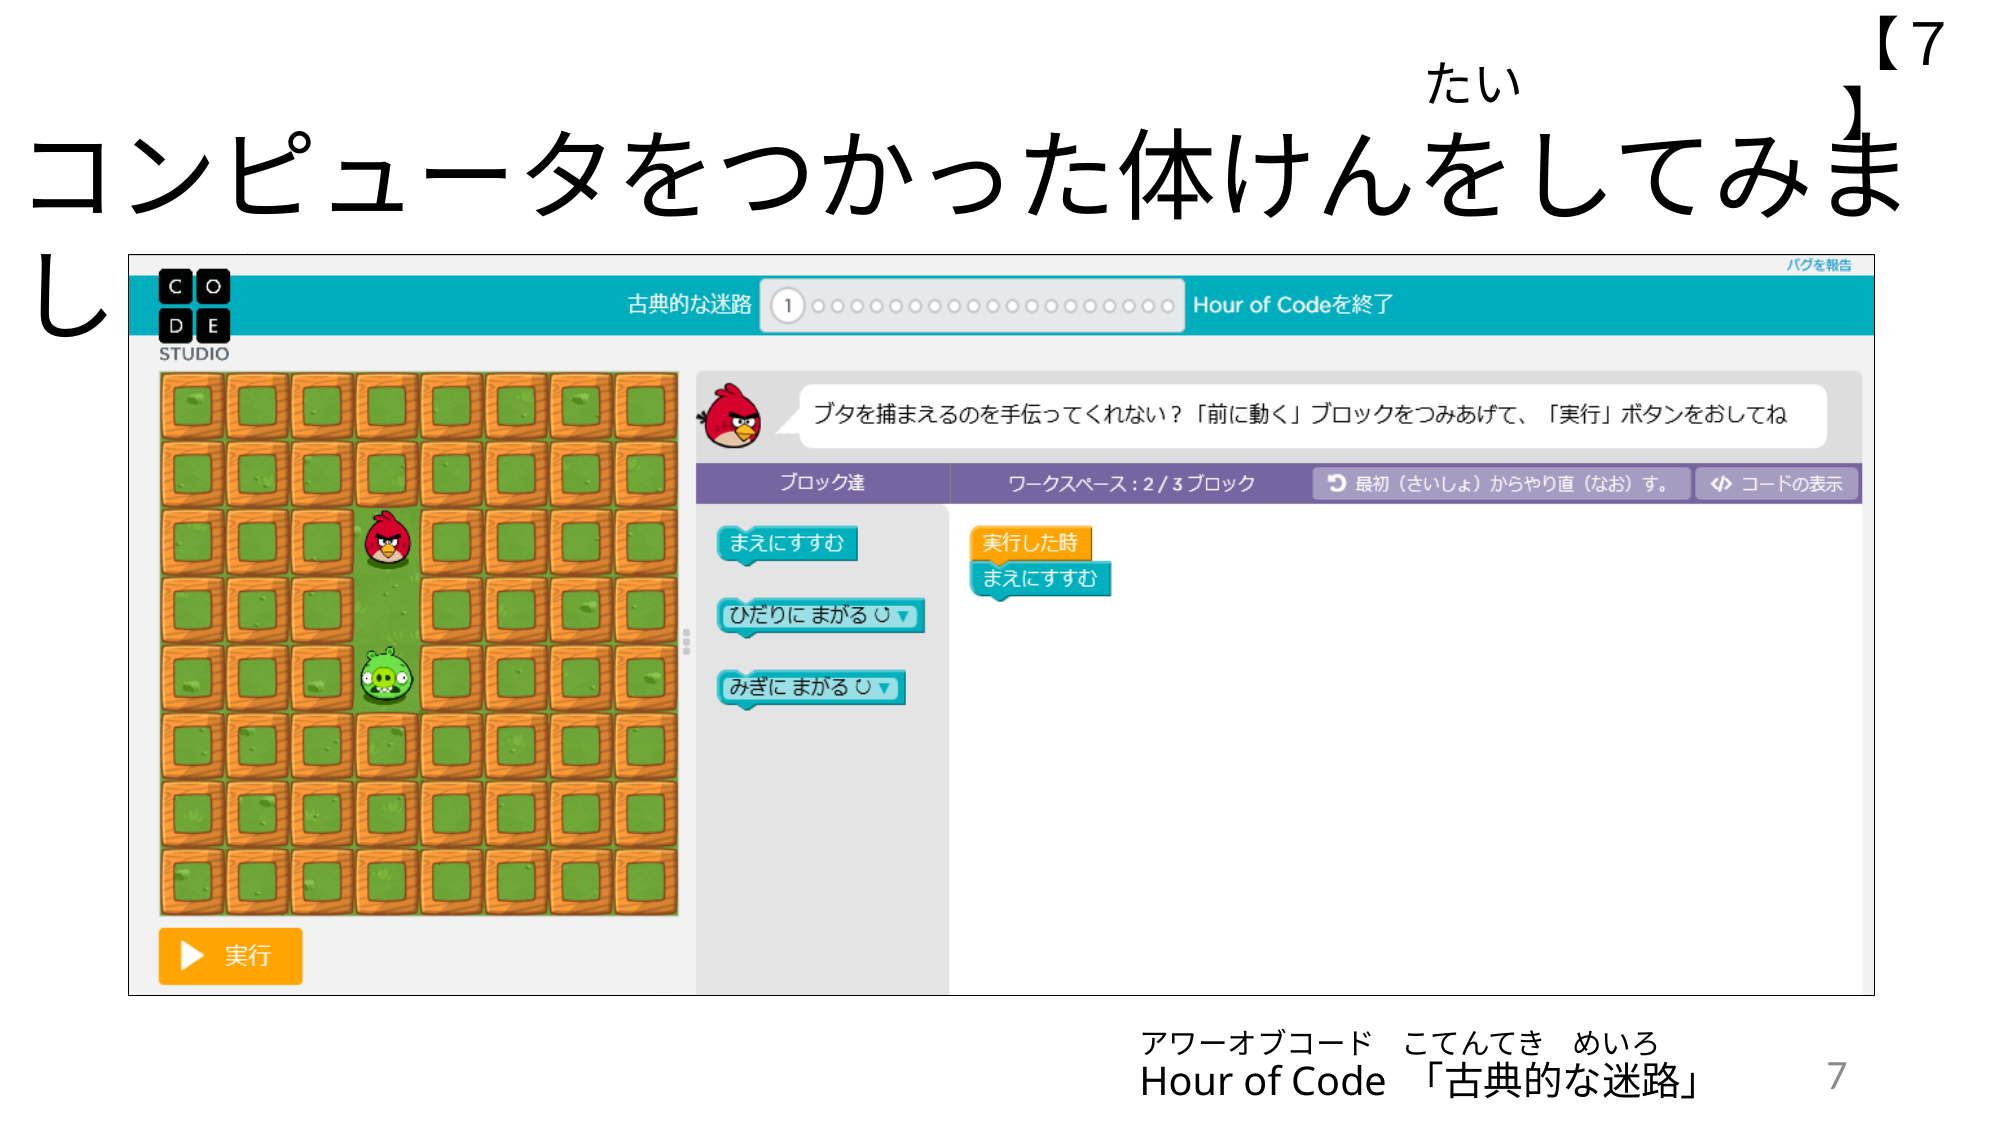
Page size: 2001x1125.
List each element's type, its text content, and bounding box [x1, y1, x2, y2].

title アワーオブコード こてんてき めいろ Hour of Code 「古典的な迷路」 [1124, 1007, 1802, 1125]
text_box 【７】 [1827, 0, 1998, 45]
text_box たい コンピュータをつかった体けんをしてみましょう [2, 45, 2000, 360]
picture [128, 254, 1874, 996]
slide_number 7 [1802, 1042, 1863, 1103]
